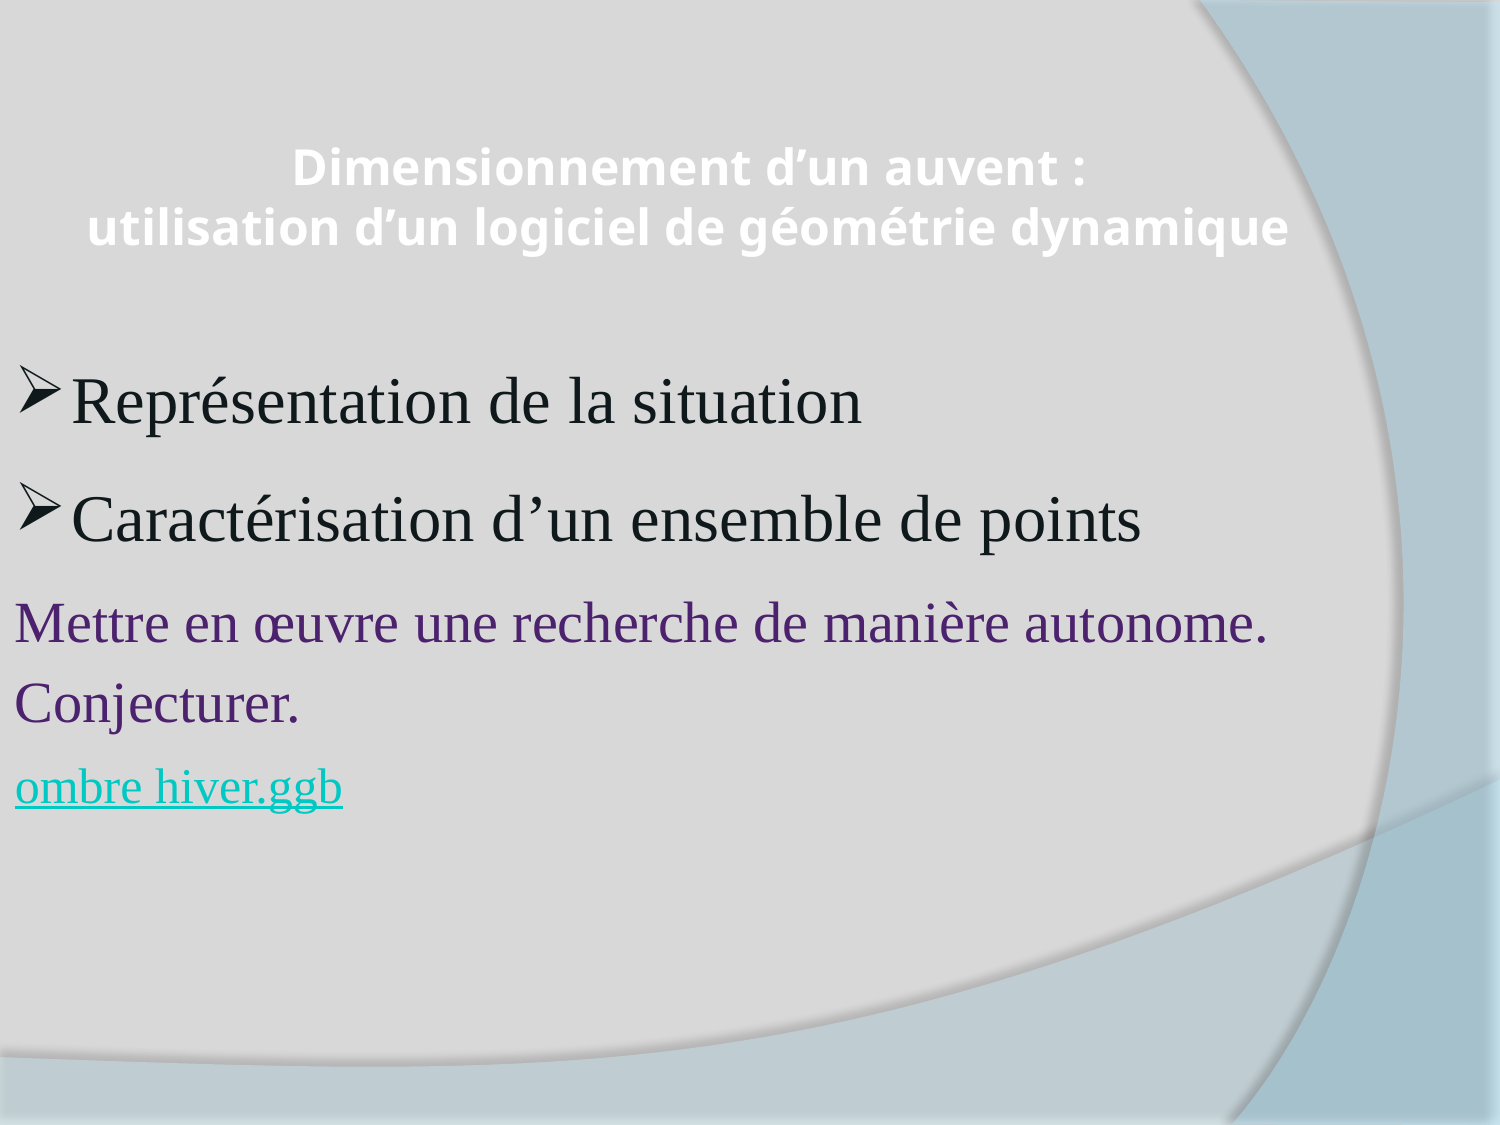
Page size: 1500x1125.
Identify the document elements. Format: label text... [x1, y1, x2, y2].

title Dimensionnement d’un auvent : utilisation d’un logiciel de géométrie dynamique [76, 101, 1302, 290]
text_box Représentation de la situation Caractérisation d’un ensemble de points Mettre en œuvre une recherche de manière autonome. Conjecturer. ombre hiver.ggb [0, 349, 1500, 821]
